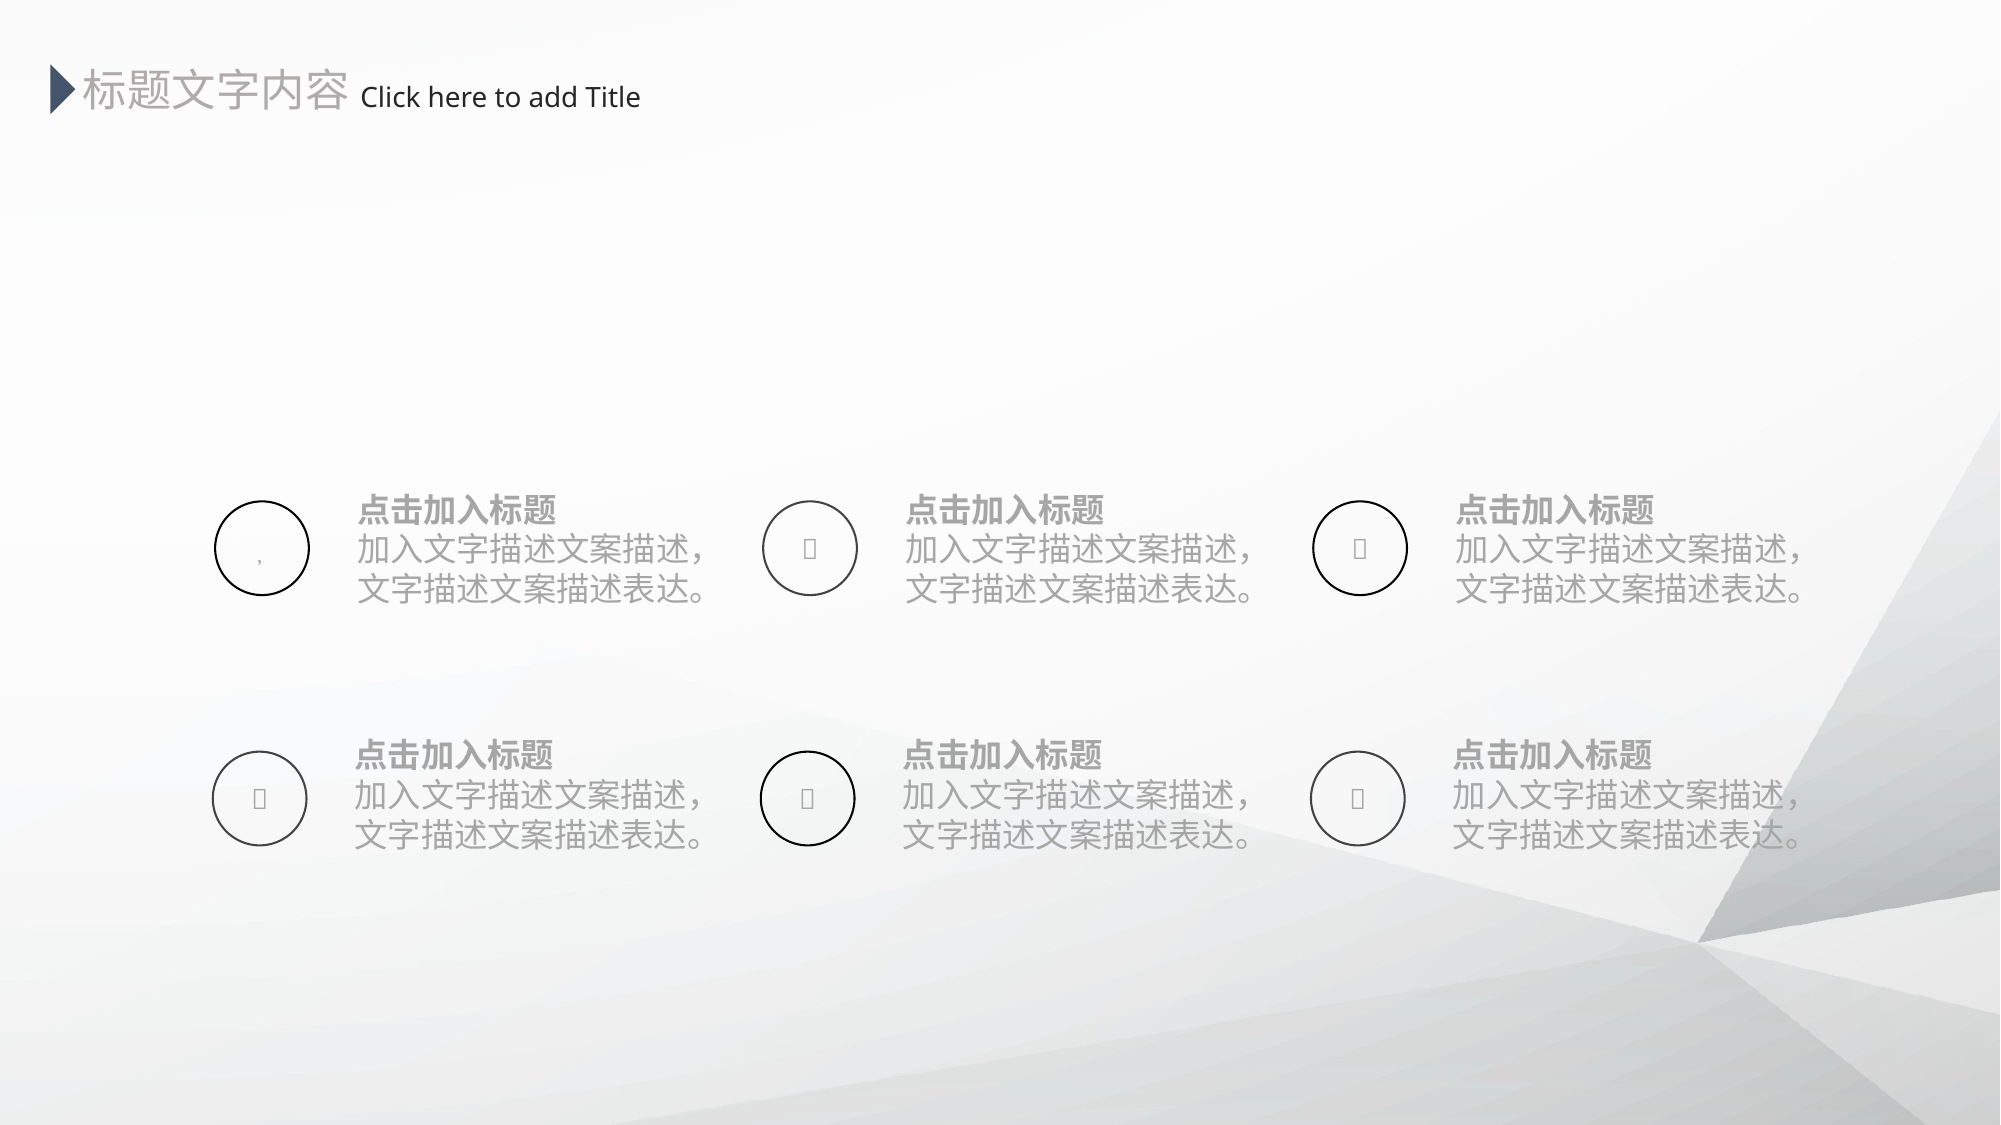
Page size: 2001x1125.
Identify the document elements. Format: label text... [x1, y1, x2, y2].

text_box  [1312, 500, 1409, 597]
text_box  [759, 750, 856, 847]
text_box 点击加入标题 加入文字描述文案描述， 文字描述文案描述表达。 [342, 481, 761, 616]
text_box 点击加入标题 加入文字描述文案描述， 文字描述文案描述表达。 [1438, 727, 1834, 862]
text_box 点击加入标题 加入文字描述文案描述， 文字描述文案描述表达。 [340, 727, 736, 862]
text_box 点击加入标题 加入文字描述文案描述， 文字描述文案描述表达。 [890, 481, 1286, 616]
text_box 点击加入标题 加入文字描述文案描述， 文字描述文案描述表达。 [1440, 481, 1836, 616]
text_box  [762, 500, 858, 597]
text_box 点击加入标题 加入文字描述文案描述， 文字描述文案描述表达。 [888, 727, 1284, 862]
text_box  [211, 750, 308, 847]
text_box  [1309, 750, 1406, 847]
text_box  [214, 500, 310, 597]
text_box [50, 54, 652, 124]
picture [0, 0, 2000, 1125]
